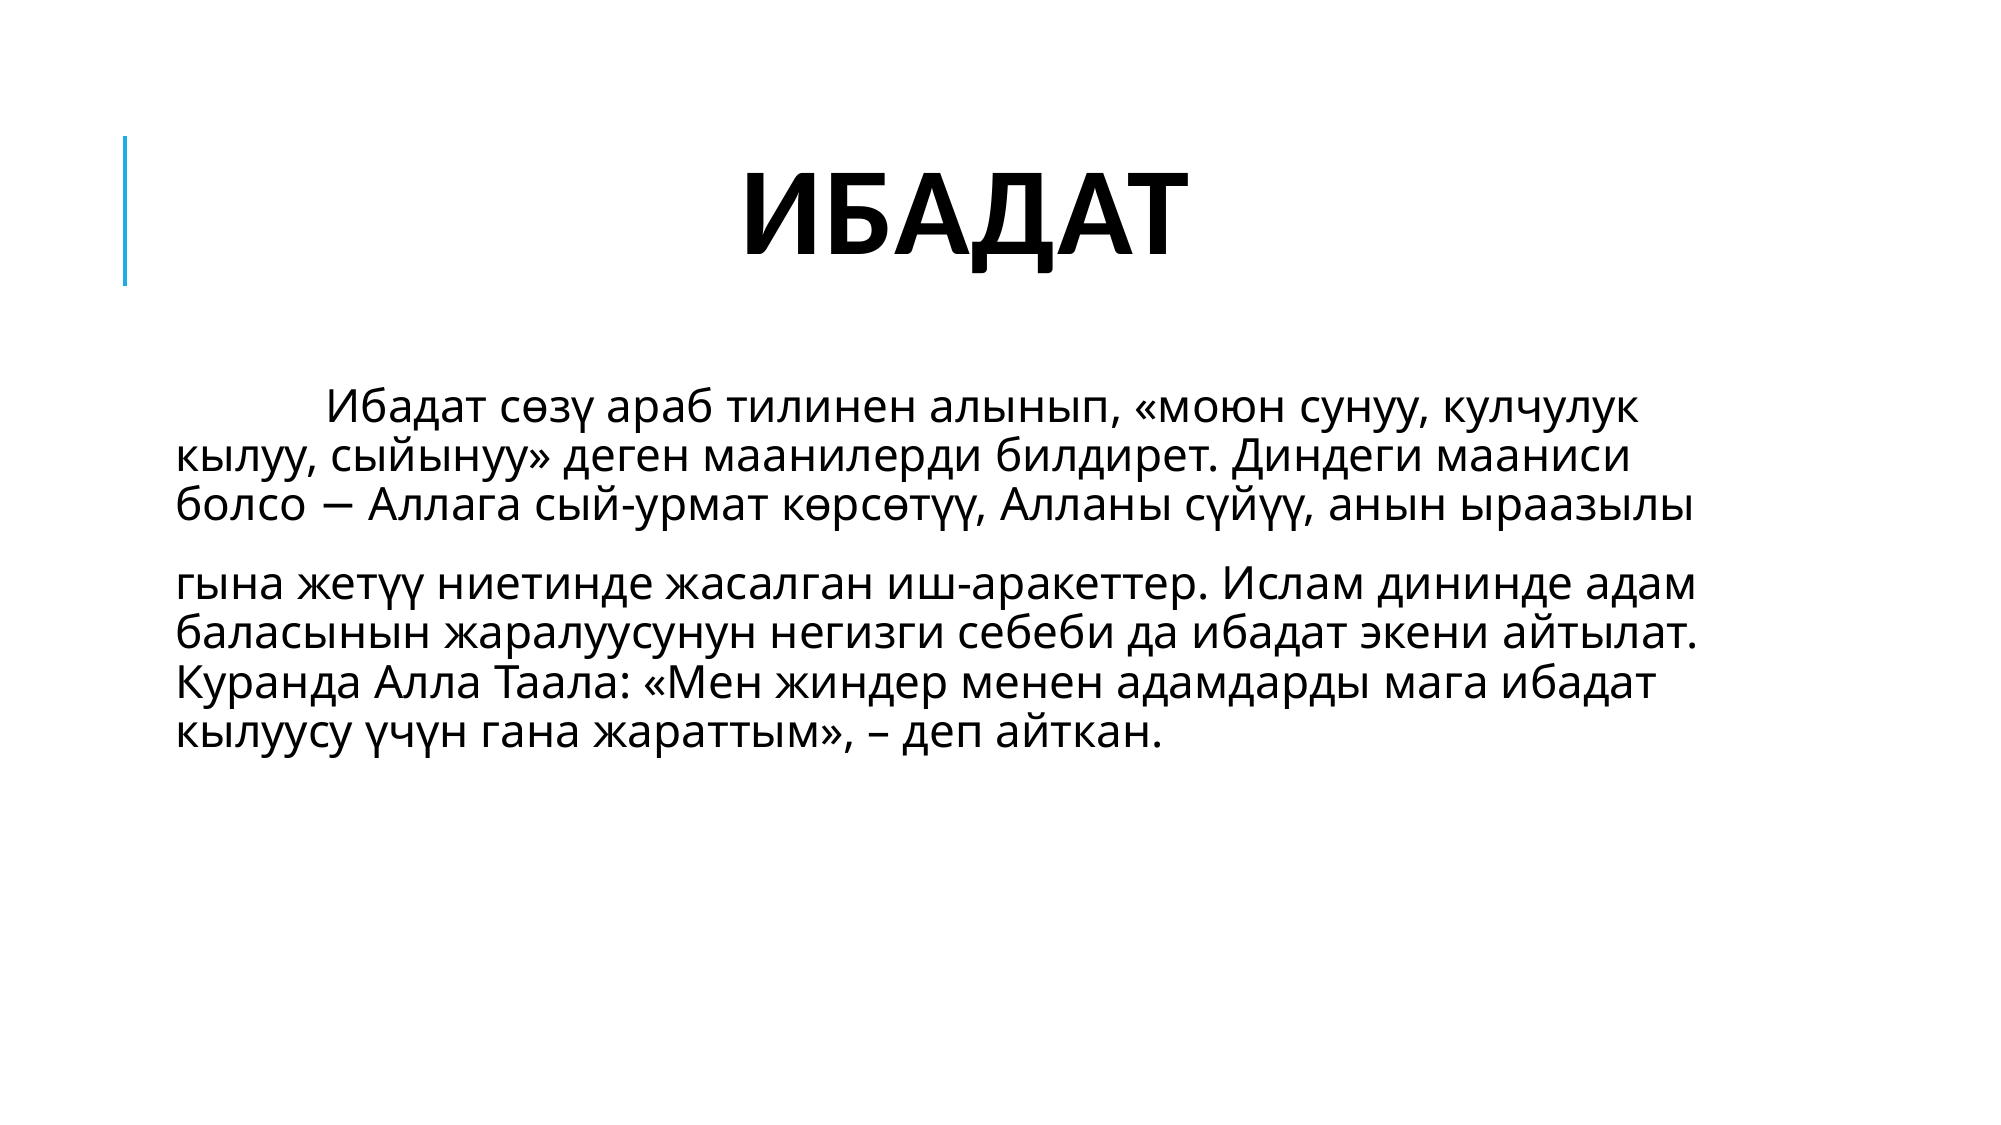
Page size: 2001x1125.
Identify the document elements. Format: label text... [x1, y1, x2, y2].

list Ибадат сөзү араб тилинен алынып, «моюн сунуу, кулчулук кылуу, сыйынуу» деген маанилерди билдирет. Диндеги мааниси болсо − Аллага сый-урмат көрсөтүү, Алланы сүйүү, анын ыраазылы гына жетүү ниетинде жасалган иш-аракеттер. Ислам дининде адам баласынын жаралуусунун негизги себеби да ибадат экени айтылат. Куранда Алла Таала: «Мен жиндер менен адамдарды мага ибадат кылуусу үчүн гана жараттым», – деп айткан. [168, 375, 1763, 1035]
title Ибадат [168, 96, 1763, 342]
